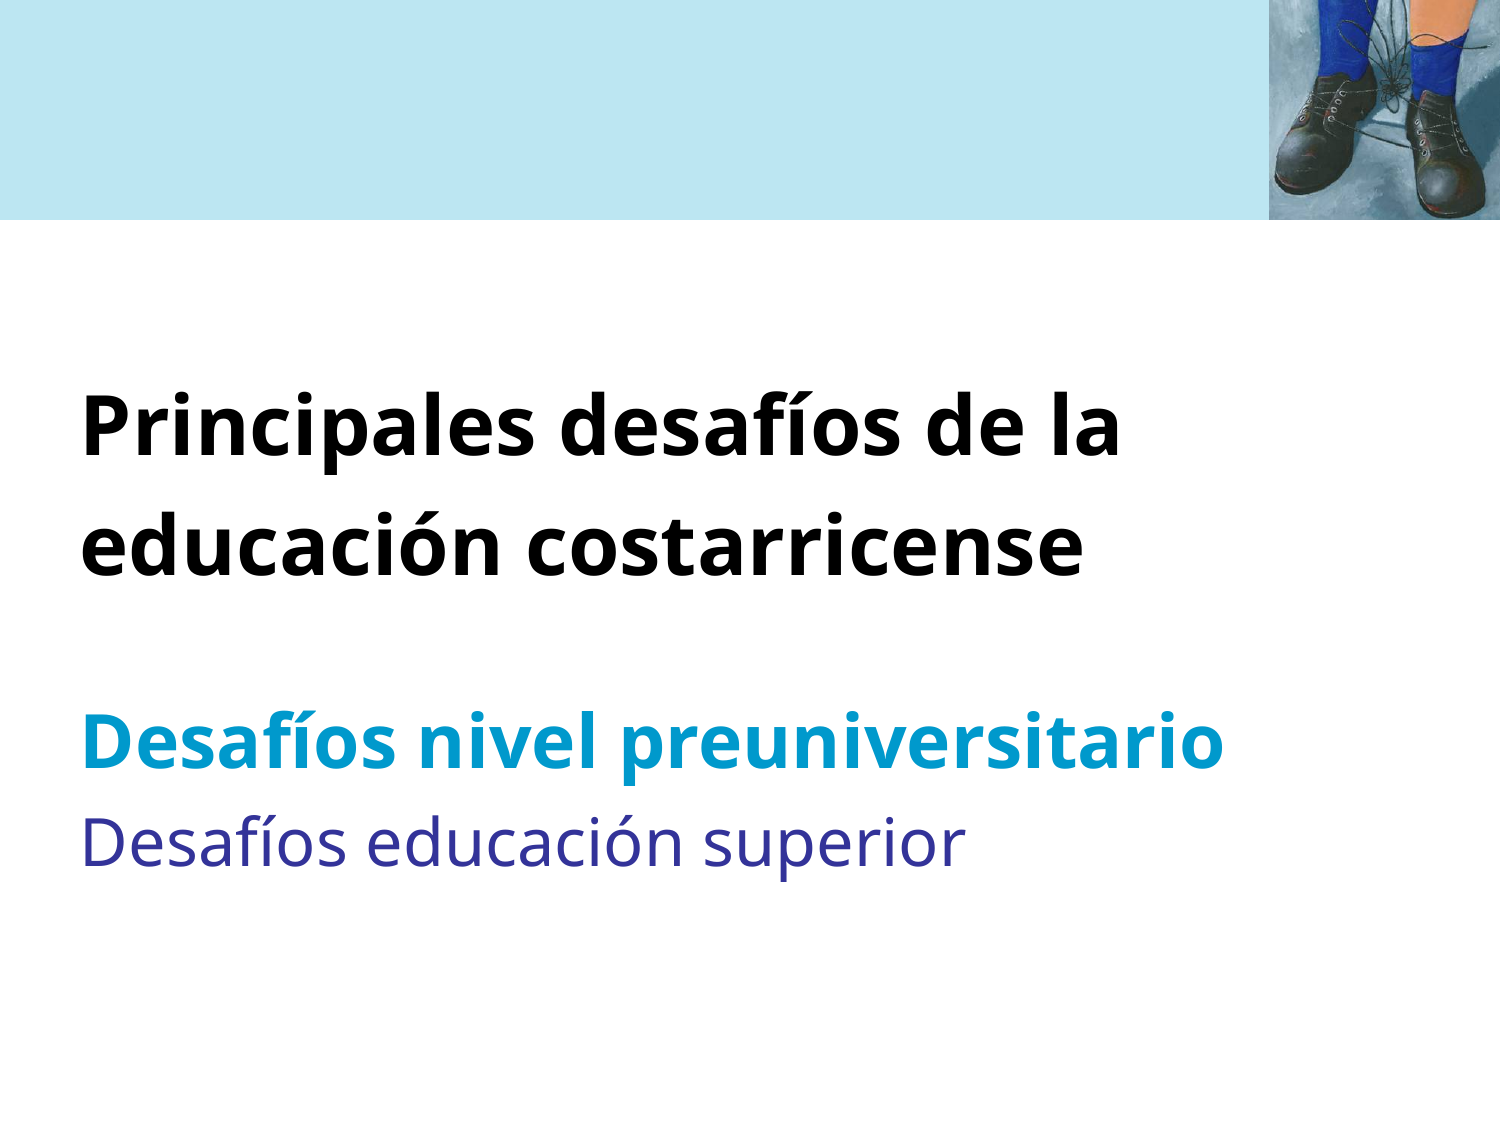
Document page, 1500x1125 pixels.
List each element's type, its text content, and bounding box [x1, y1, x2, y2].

title Principales desafíos de la educación costarricense Desafíos nivel preuniversitario Desafíos educación superior [64, 290, 1400, 941]
picture [0, 0, 1500, 220]
